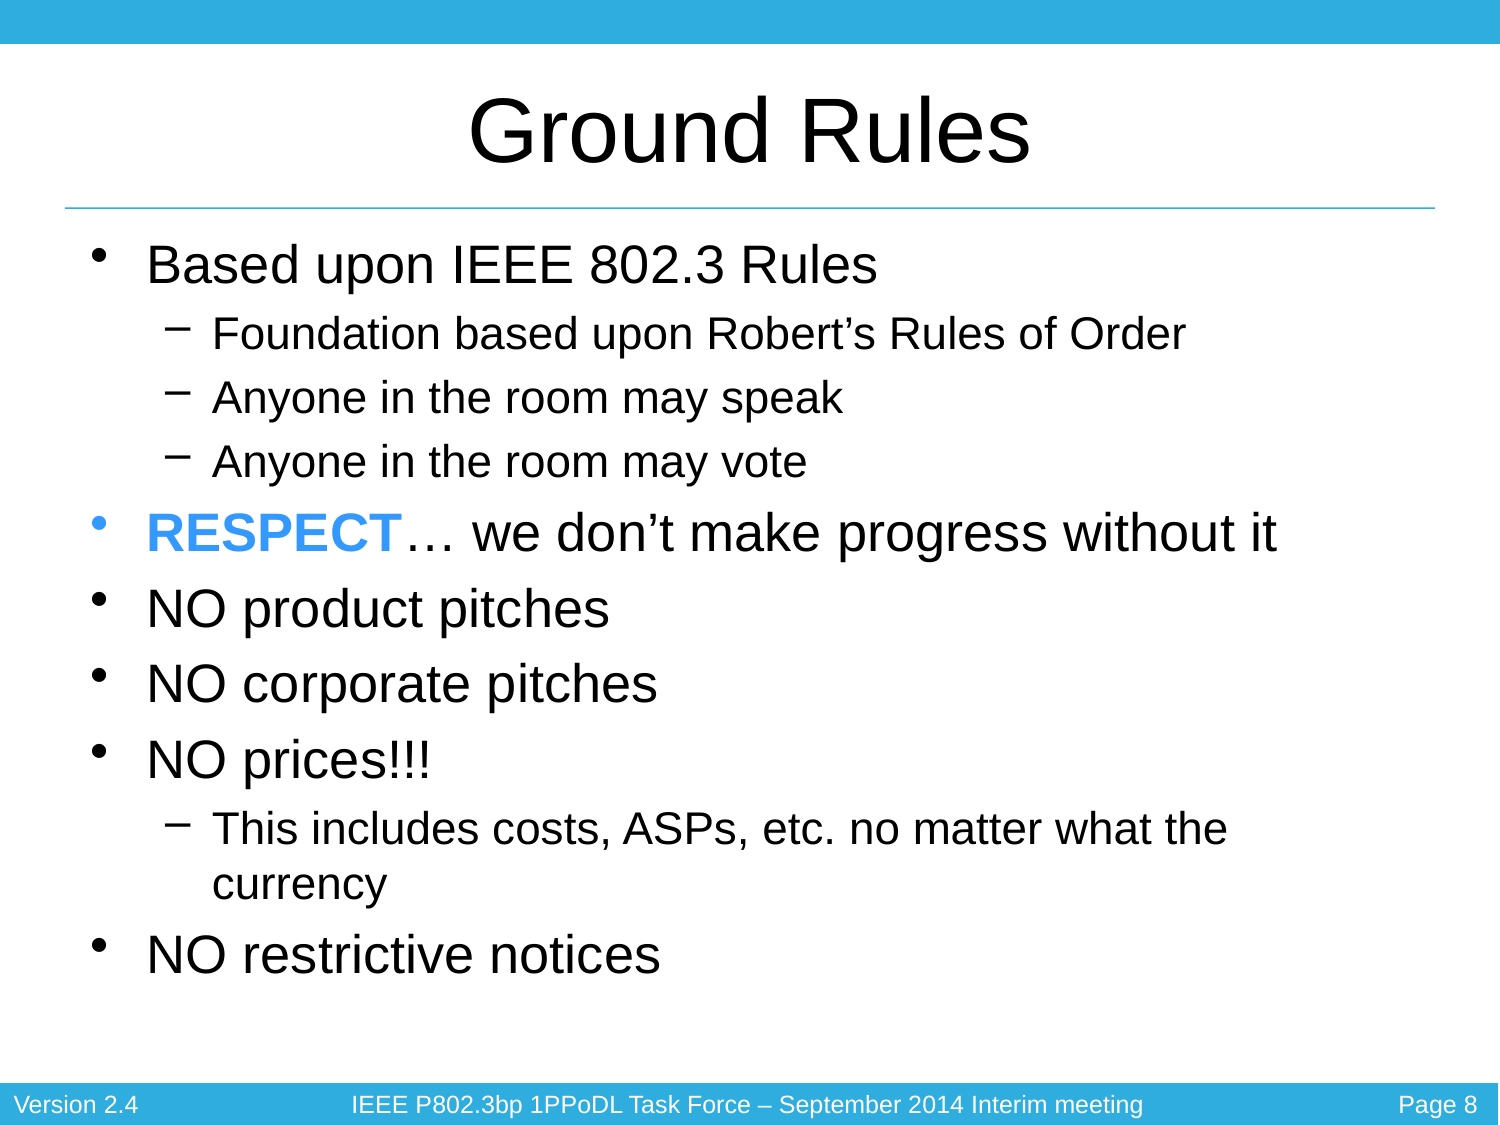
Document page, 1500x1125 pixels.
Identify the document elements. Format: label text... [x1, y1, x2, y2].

list Based upon IEEE 802.3 Rules Foundation based upon Robert’s Rules of Order Anyone in the room may speak Anyone in the room may vote RESPECT… we don’t make progress without it NO product pitches NO corporate pitches NO prices!!! This includes costs, ASPs, etc. no matter what the currency NO restrictive notices [74, 221, 1426, 965]
title Ground Rules [74, 66, 1426, 197]
